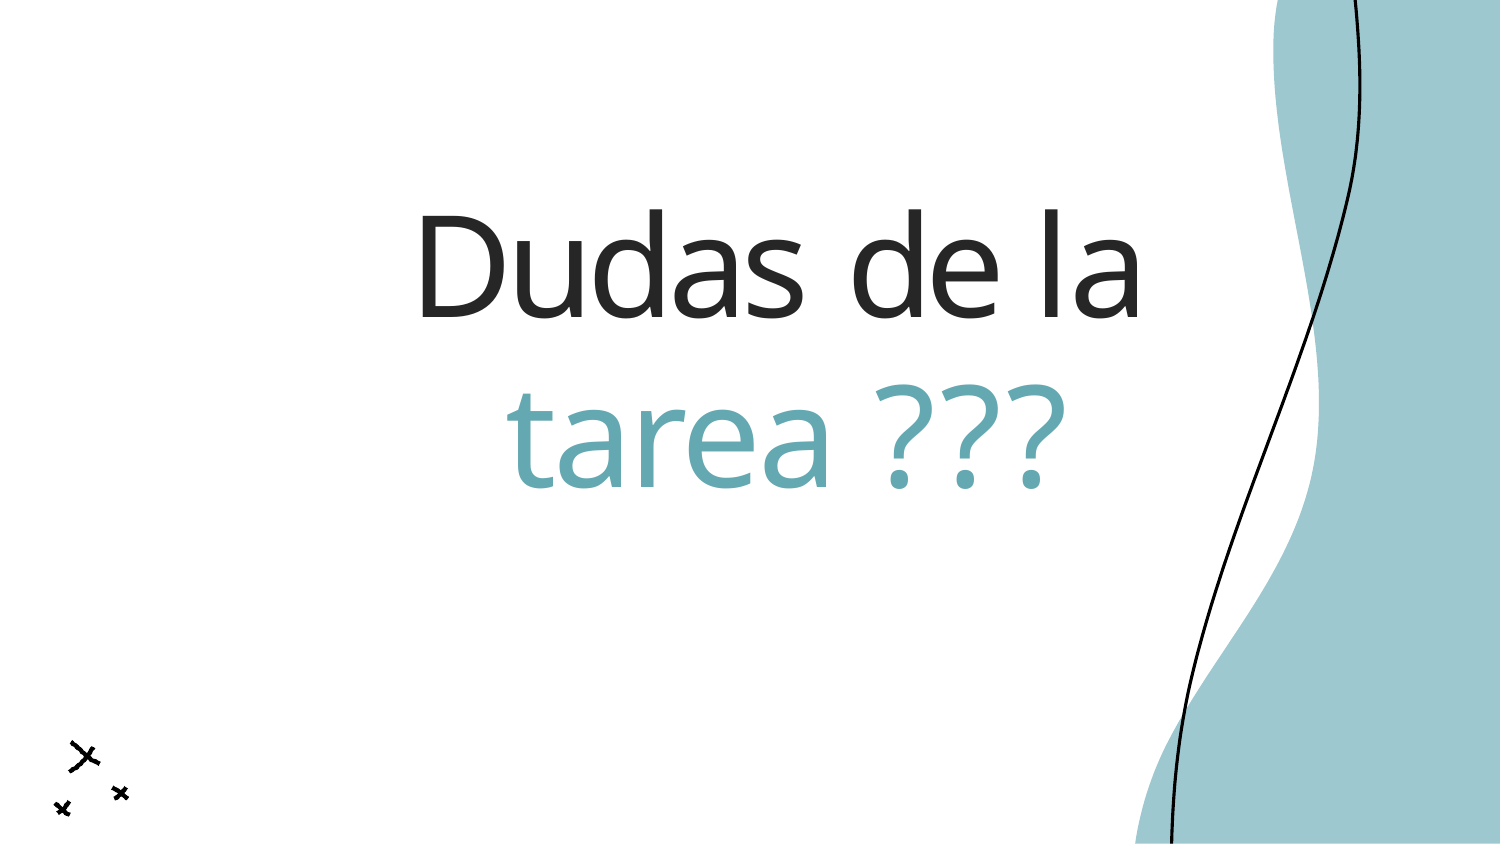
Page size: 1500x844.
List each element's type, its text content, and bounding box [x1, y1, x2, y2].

text_box [109, 784, 130, 801]
text_box [52, 798, 72, 817]
text_box [66, 740, 102, 774]
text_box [1134, 0, 1500, 844]
title Dudas de la tarea ??? [407, 174, 1129, 516]
